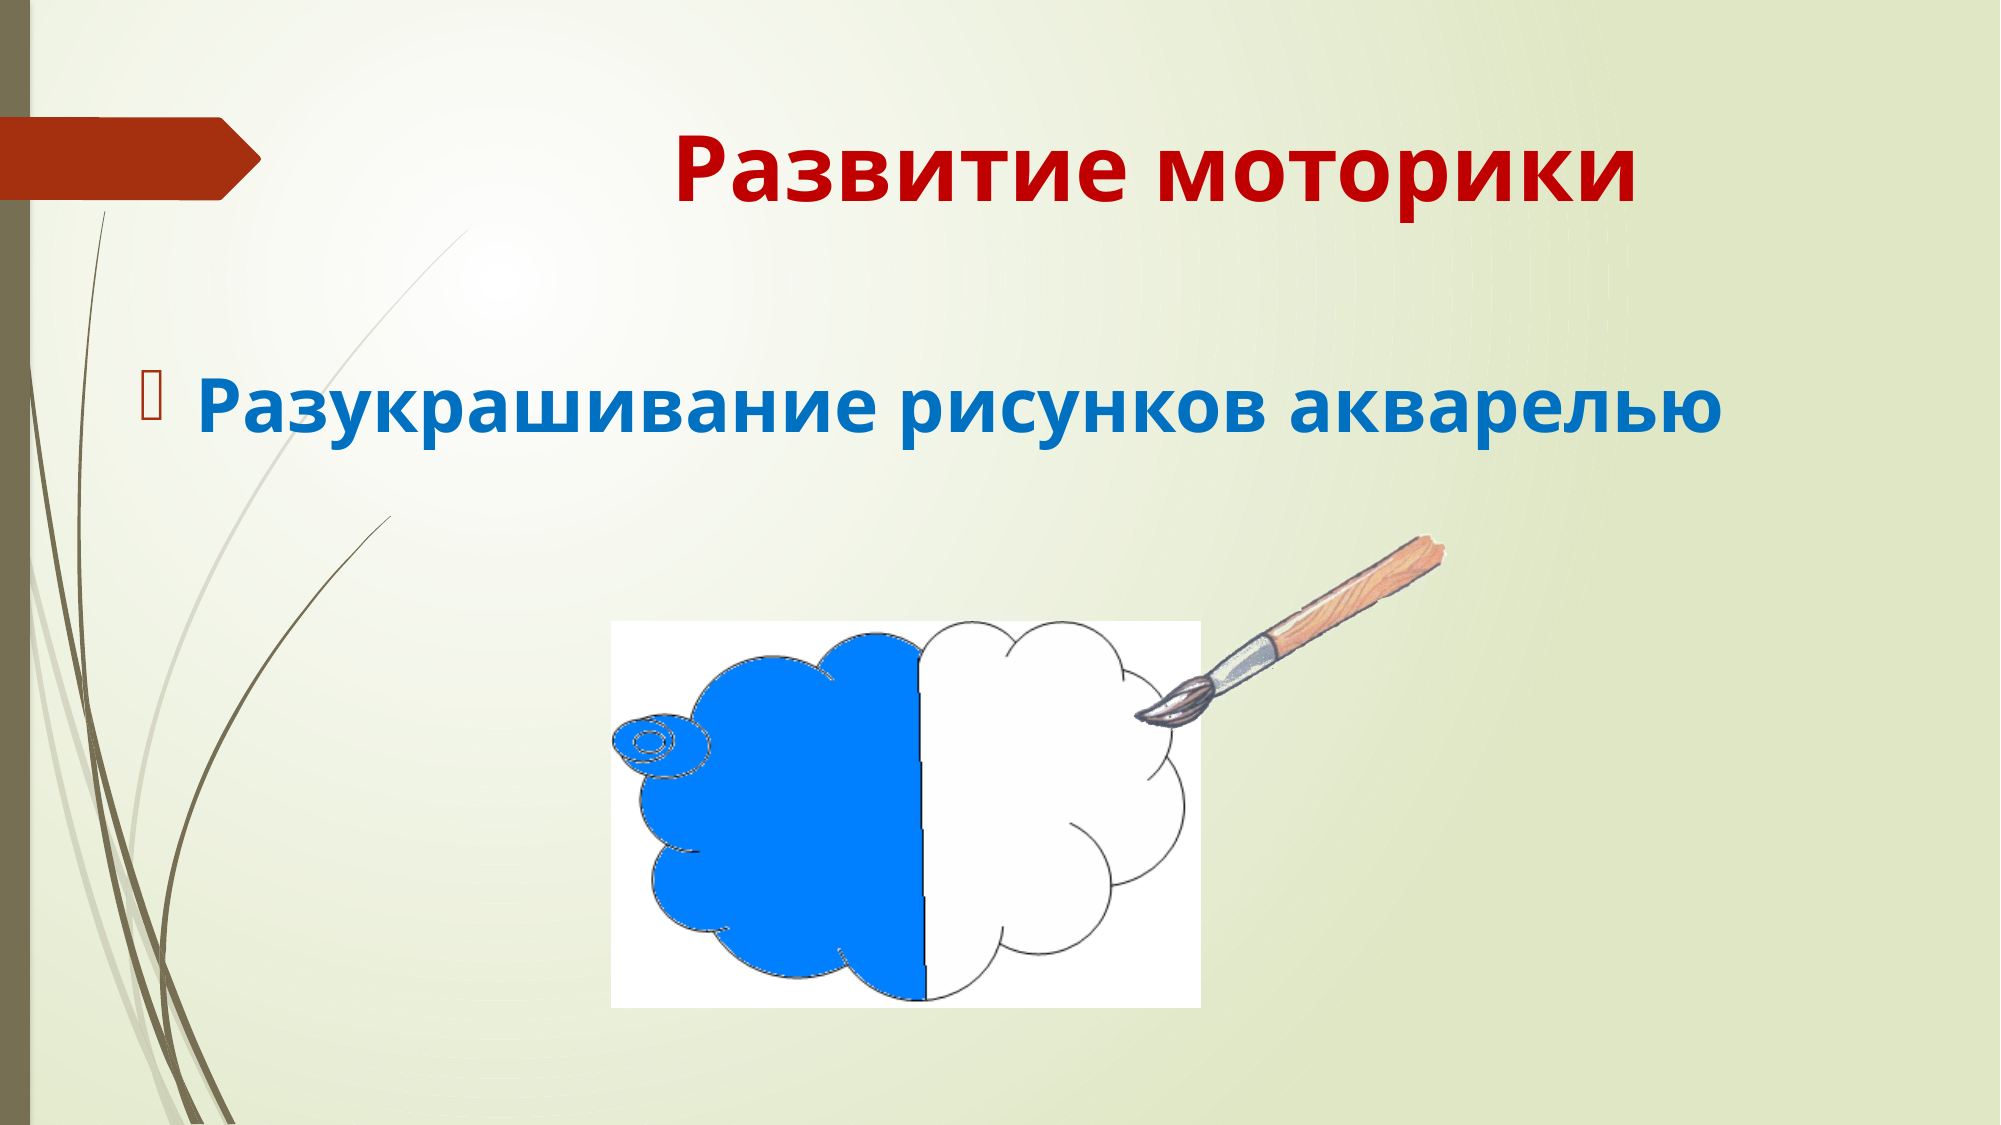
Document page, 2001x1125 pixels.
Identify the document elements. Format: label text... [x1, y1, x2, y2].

list Разукрашивание рисунков акварелью [124, 350, 1888, 970]
title Развитие моторики [425, 102, 1888, 313]
picture [611, 488, 1484, 1008]
